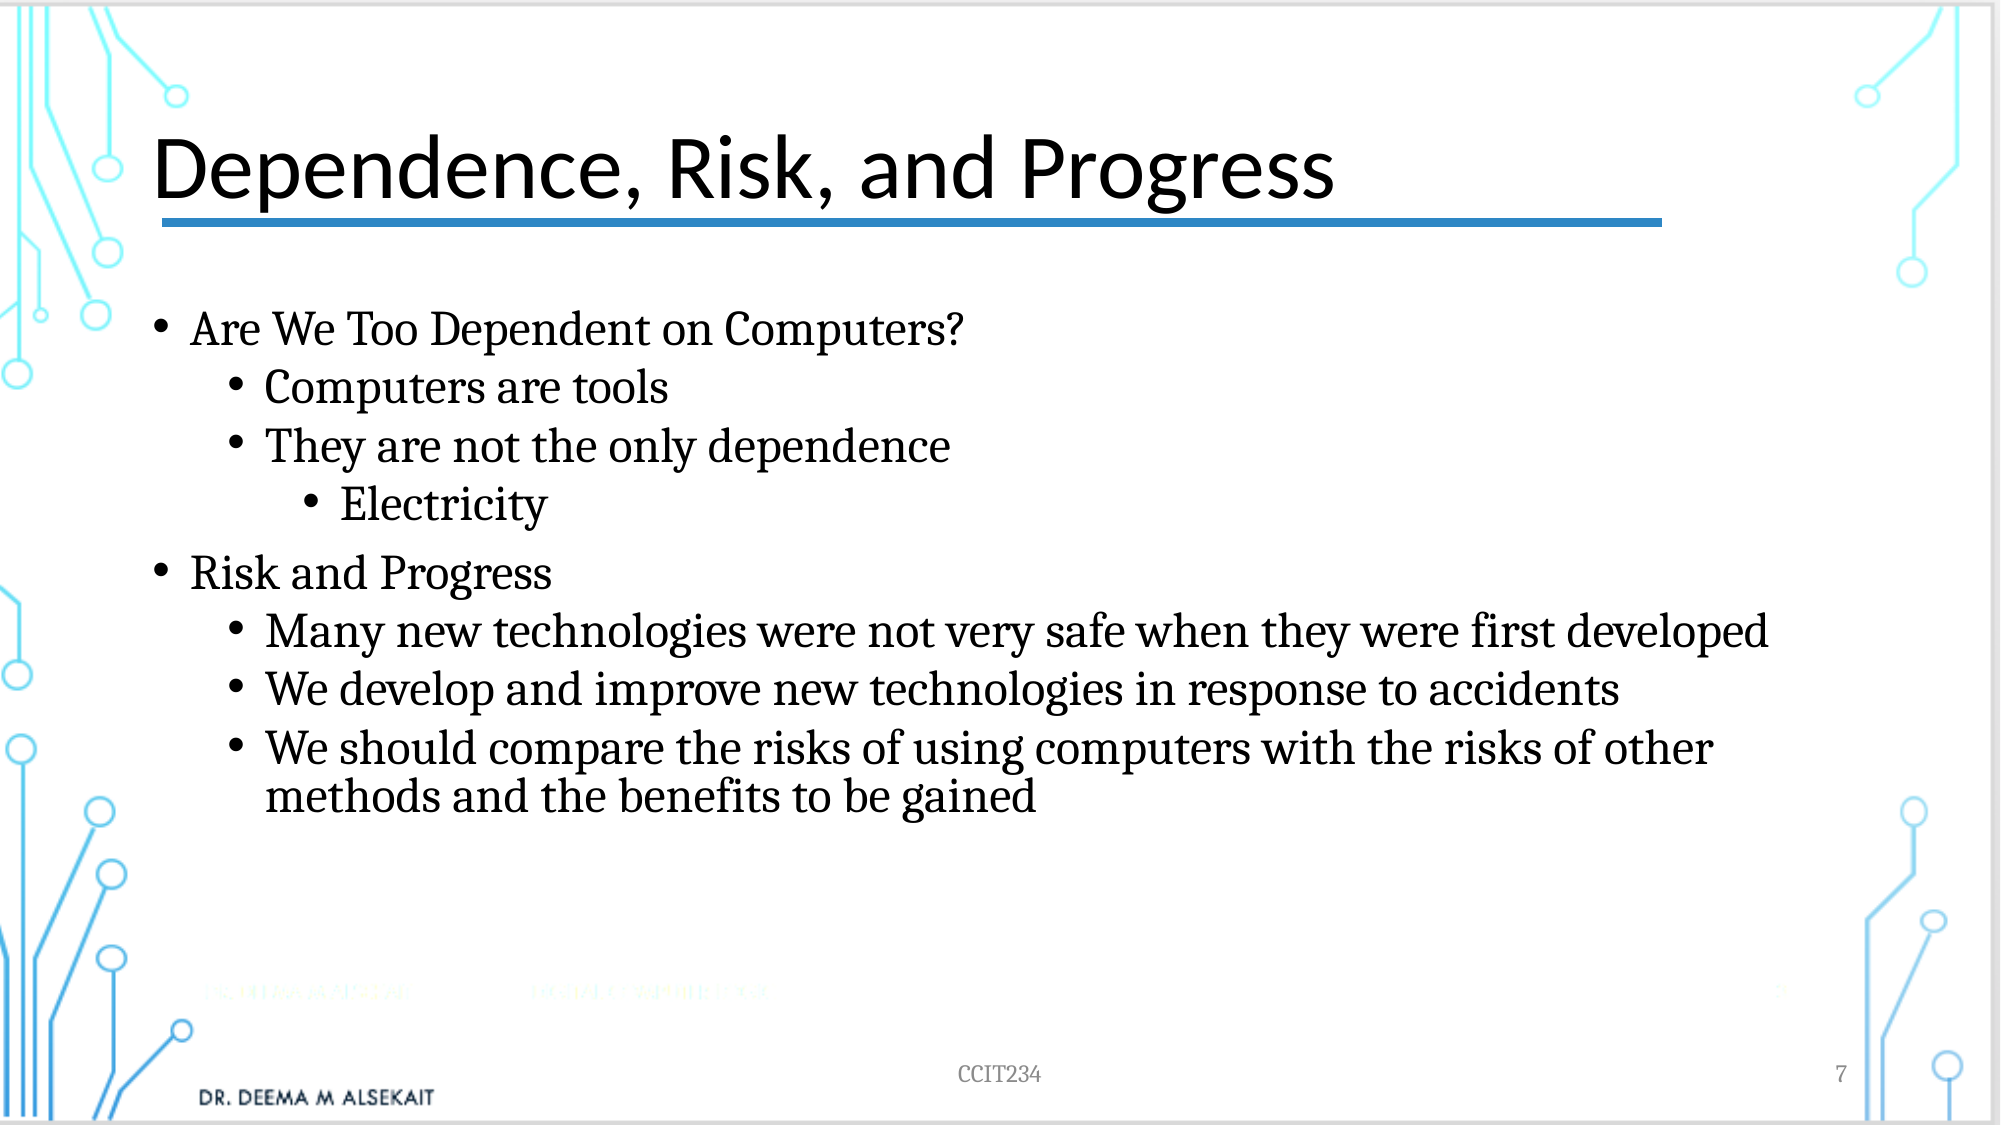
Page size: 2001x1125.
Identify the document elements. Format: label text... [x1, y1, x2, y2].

picture [0, 0, 2001, 1125]
footer CCIT234 [662, 1042, 1338, 1103]
title Dependence, Risk, and Progress [137, 59, 1863, 278]
slide_number 7 [1412, 1042, 1863, 1103]
list Are We Too Dependent on Computers? Computers are tools They are not the only dependence Electricity Risk and Progress Many new technologies were not very safe when they were first developed We develop and improve new technologies in response to accidents We should compare the risks of using computers with the risks of other methods and the benefits to be gained [137, 299, 1863, 1014]
